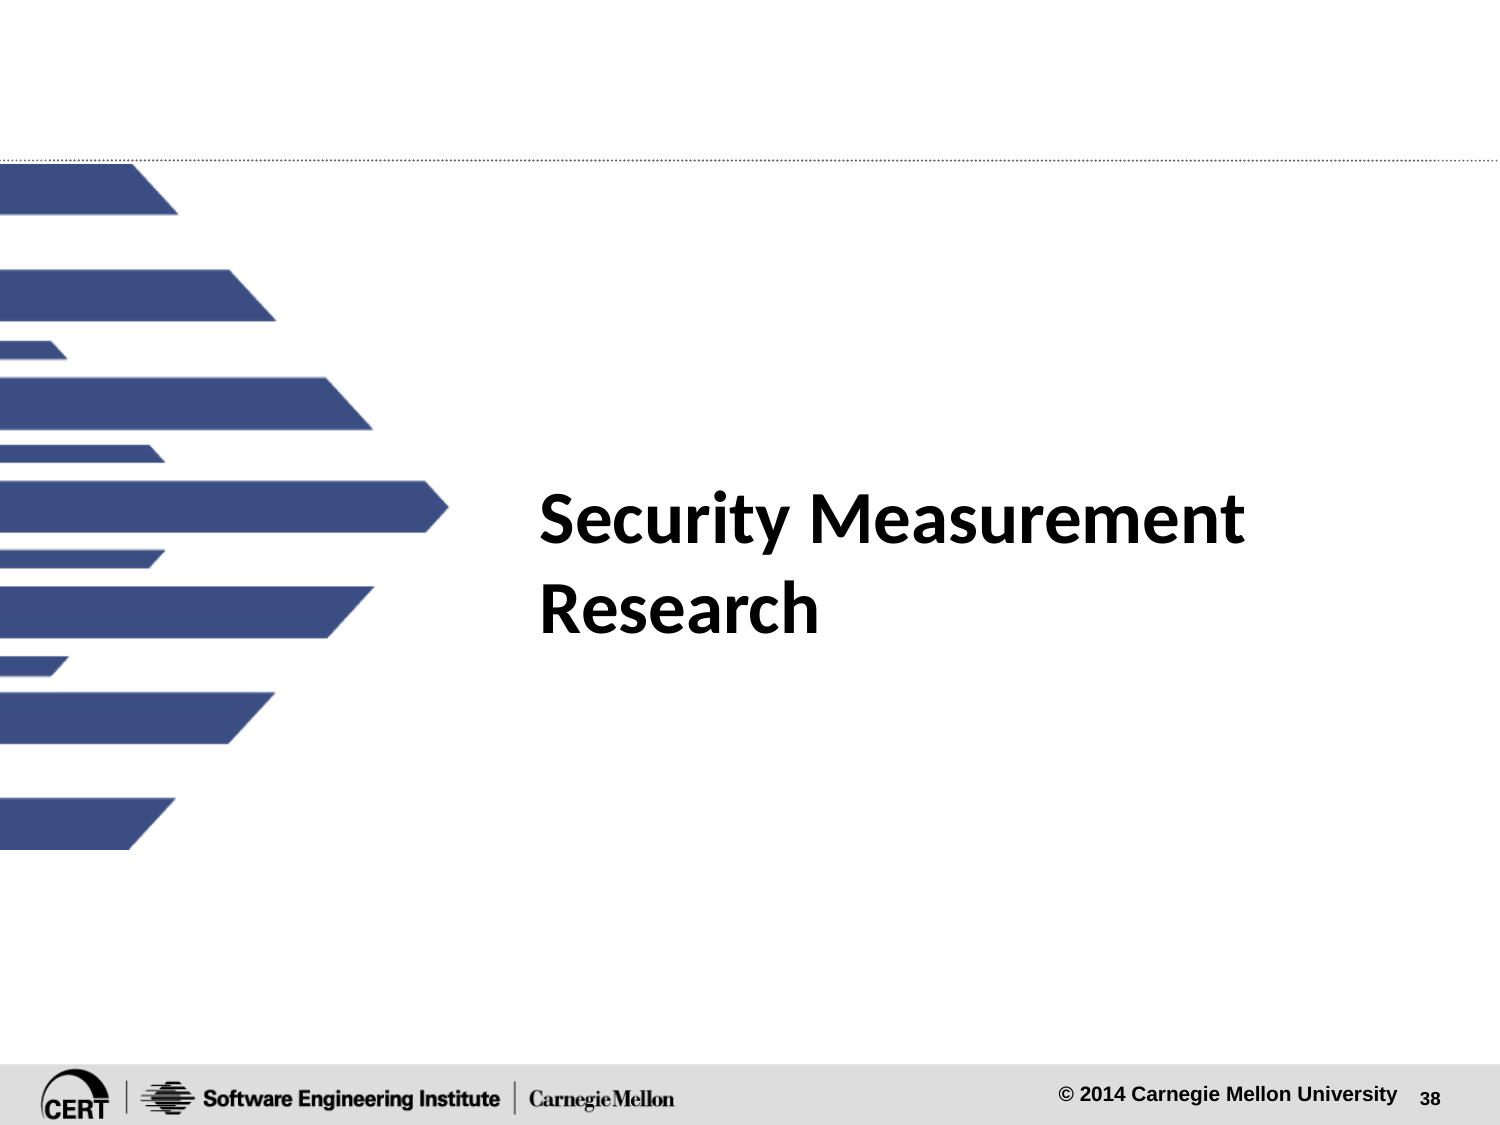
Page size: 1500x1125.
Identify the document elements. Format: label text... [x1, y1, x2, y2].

picture [24, 1065, 688, 1125]
picture [0, 164, 450, 851]
text_box Security Measurement Research [525, 399, 1475, 717]
